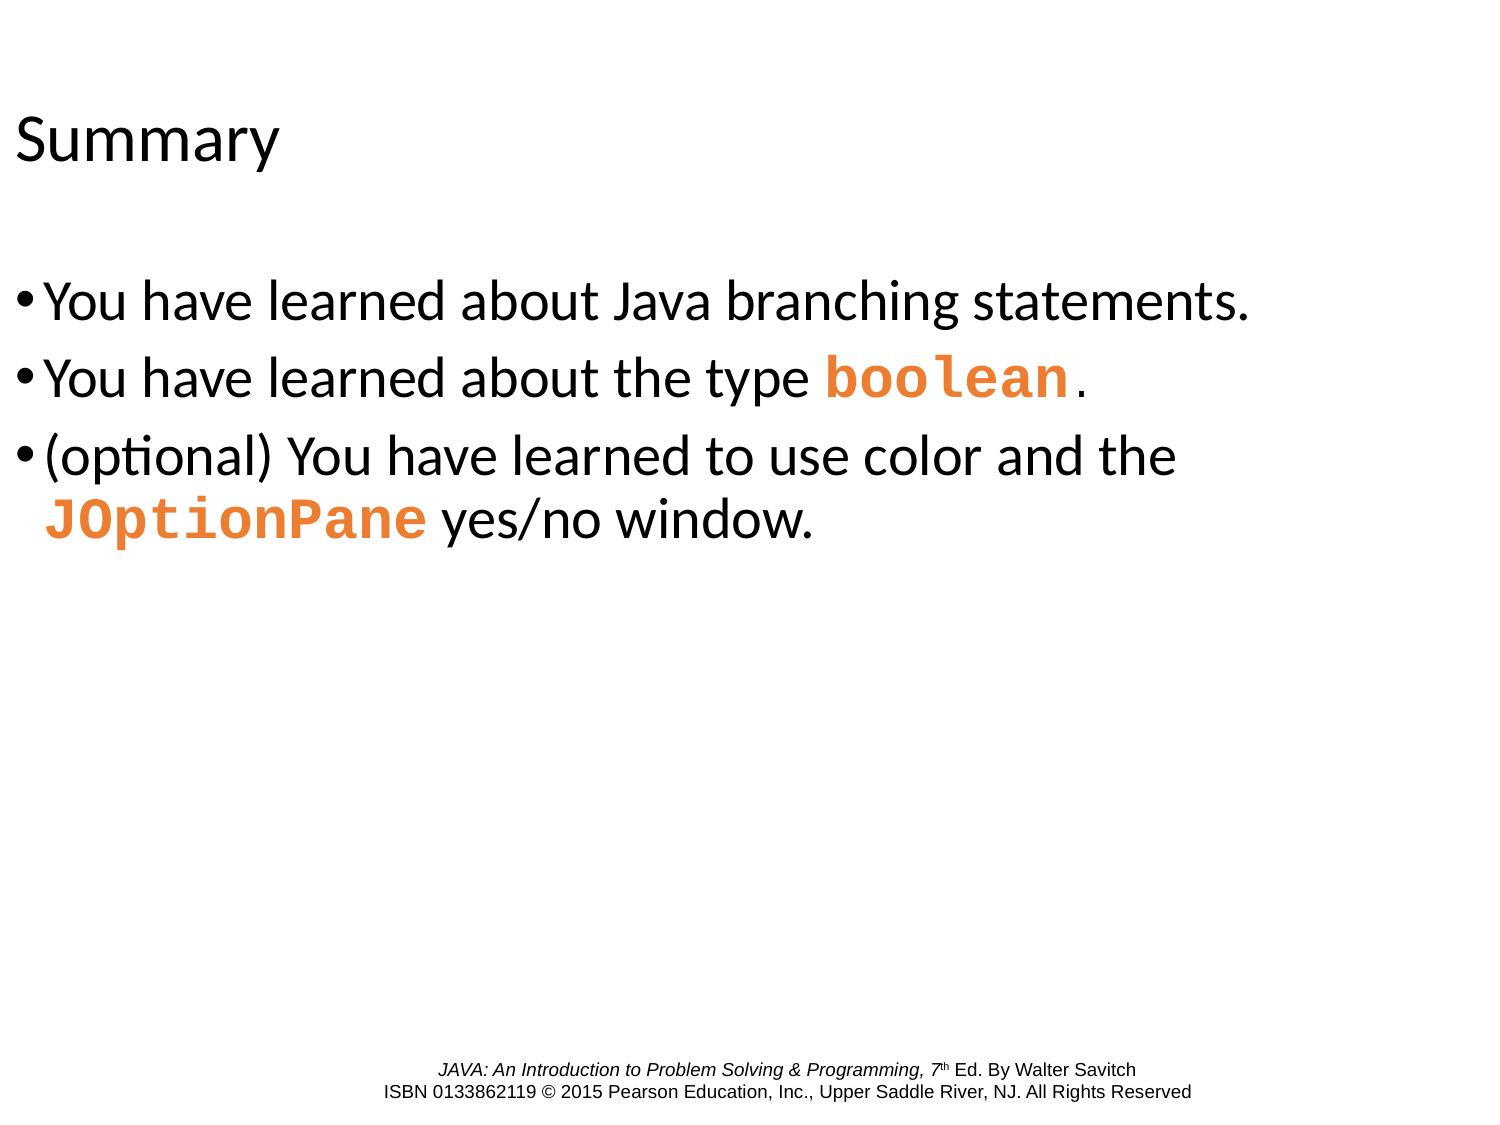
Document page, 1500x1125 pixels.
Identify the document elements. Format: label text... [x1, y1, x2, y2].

title Summary [0, 76, 1350, 202]
list You have learned about Java branching statements. You have learned about the type boolean. (optional) You have learned to use color and the JOptionPane yes/no window. [0, 262, 1350, 656]
